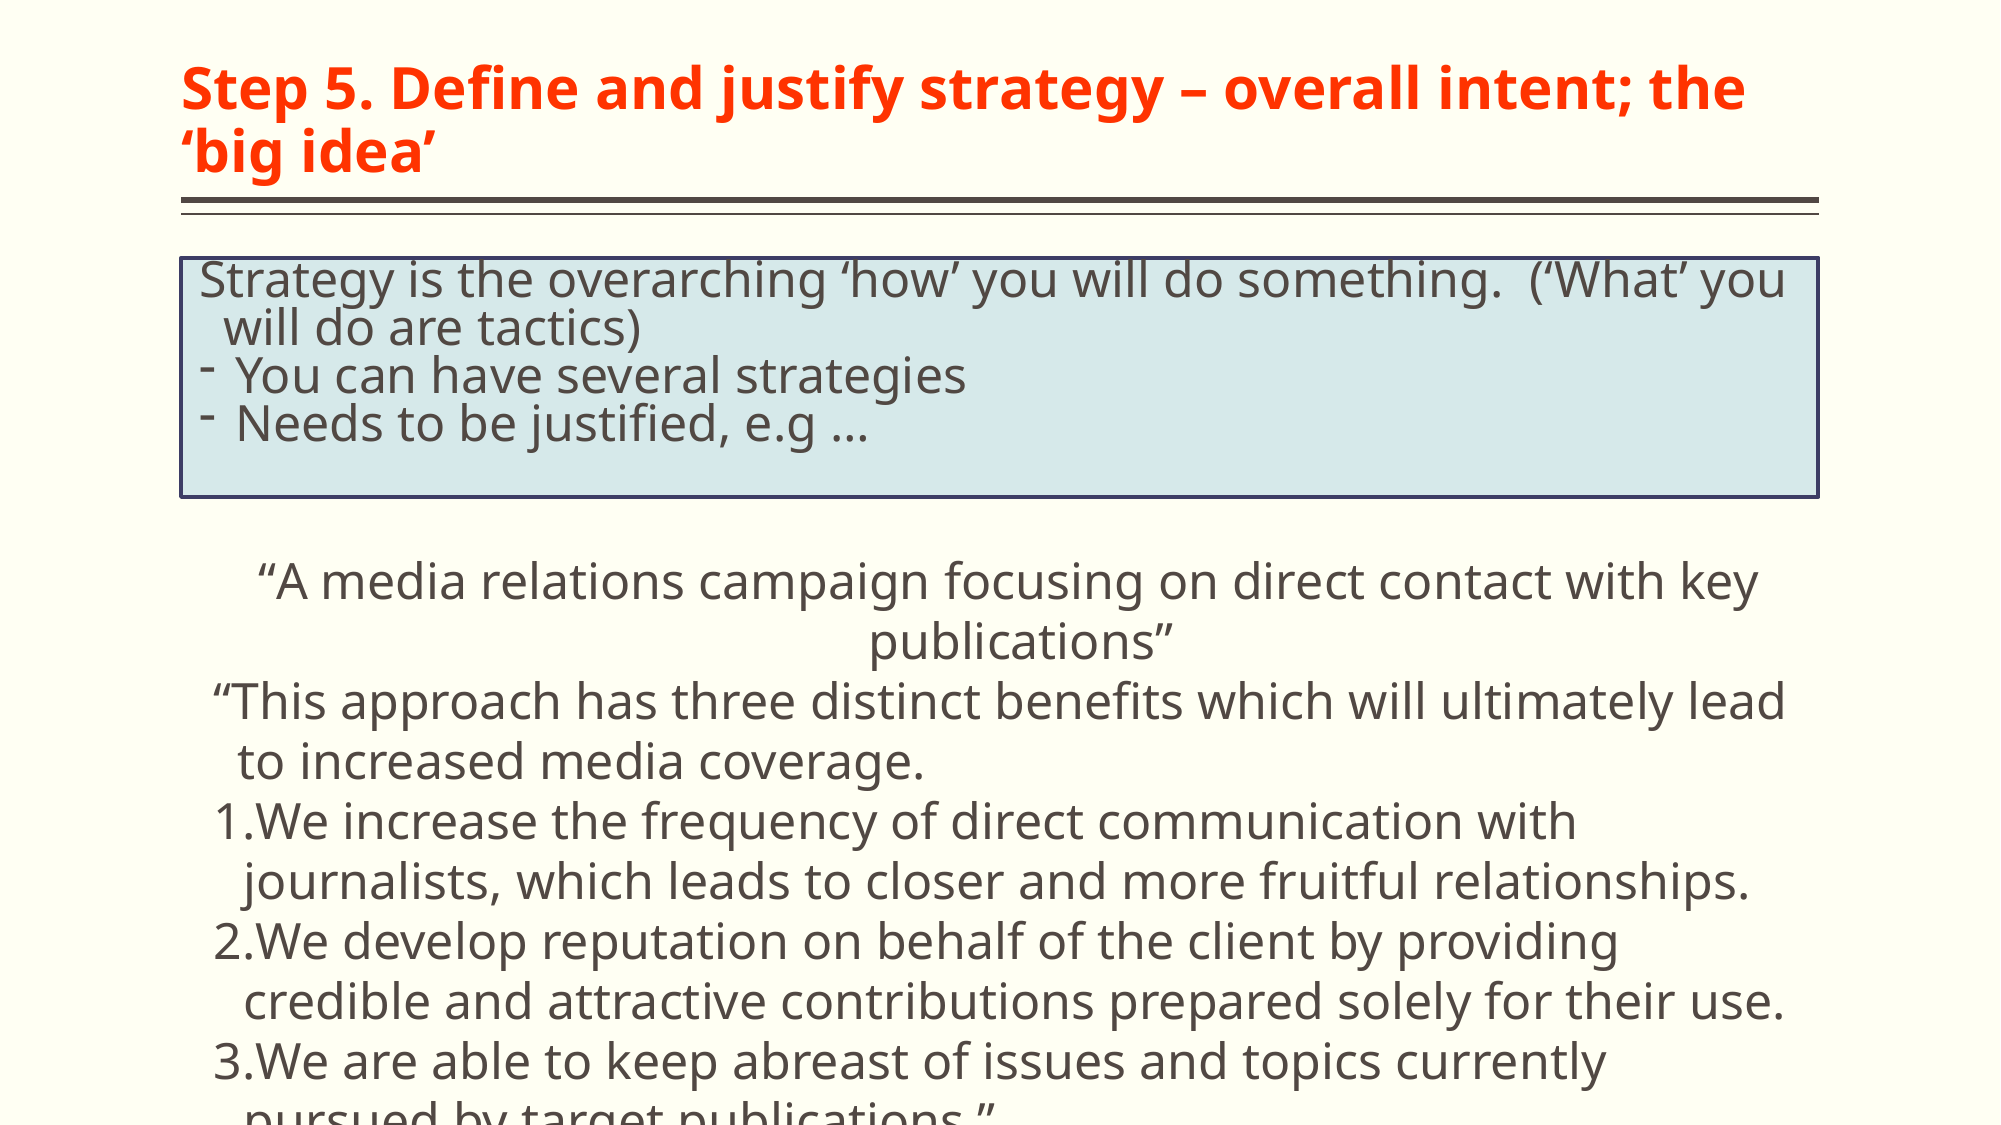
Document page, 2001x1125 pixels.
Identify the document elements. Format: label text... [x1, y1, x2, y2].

text_box “A media relations campaign focusing on direct contact with key publications” “This approach has three distinct benefits which will ultimately lead to increased media coverage. We increase the frequency of direct communication with journalists, which leads to closer and more fruitful relationships. We develop reputation on behalf of the client by providing credible and attractive contributions prepared solely for their use. We are able to keep abreast of issues and topics currently pursued by target publications.” [181, 542, 1819, 1125]
text_box Strategy is the overarching ‘how’ you will do something. (‘What’ you will do are tactics) You can have several strategies Needs to be justified, e.g … [181, 257, 1819, 497]
title Step 5. Define and justify strategy – overall intent; the ‘big idea’ [181, 12, 1819, 193]
